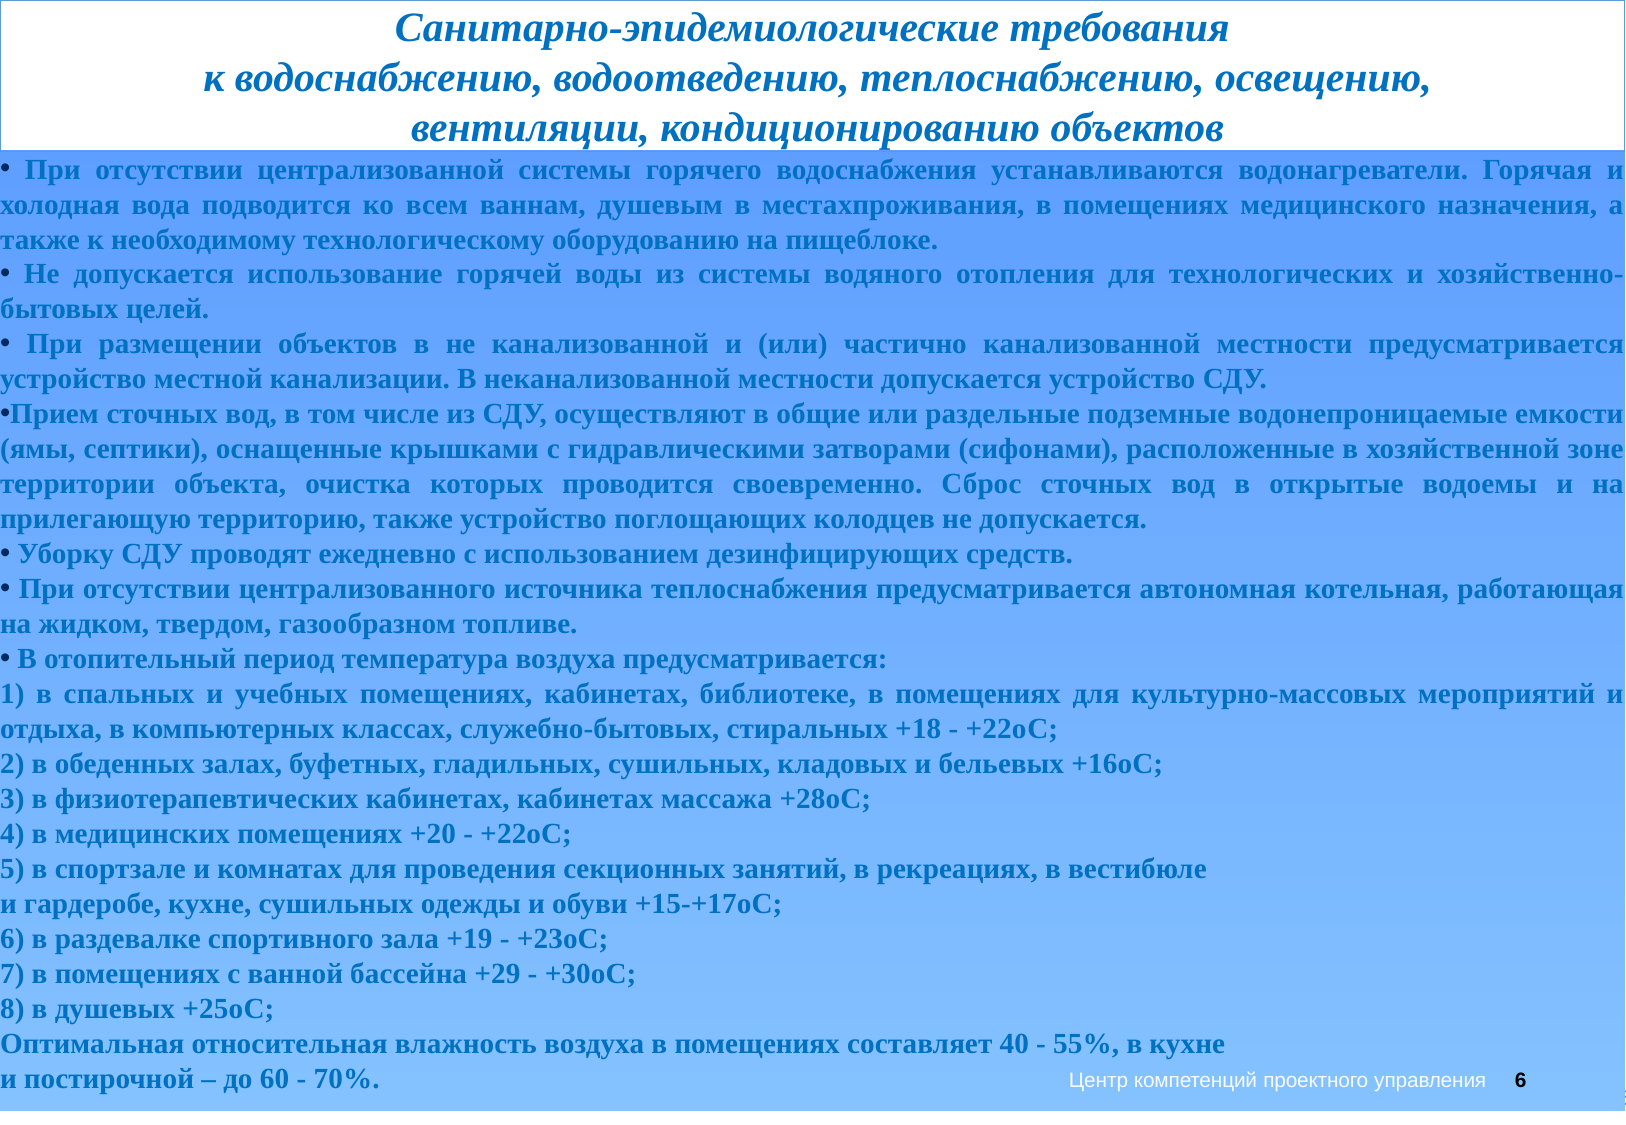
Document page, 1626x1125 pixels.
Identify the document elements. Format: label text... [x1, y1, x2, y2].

title Санитарно-эпидемиологические требования к водоснабжению, водоотведению, теплоснабжению, освещению, вентиляции, кондиционированию объектов [0, 0, 1625, 152]
list При отсутствии централизованной системы горячего водоснабжения устанавливаются водонагреватели. Горячая и холодная вода подводится ко всем ваннам, душевым в местахпроживания, в помещениях медицинского назначения, а также к необходимому технологическому оборудованию на пищеблоке. Не допускается использование горячей воды из системы водяного отопления для технологических и хозяйственно-бытовых целей. При размещении объектов в не канализованной и (или) частично канализованной местности предусматривается устройство местной канализации. В неканализованной местности допускается устройство СДУ. Прием сточных вод, в том числе из СДУ, осуществляют в общие или раздельные подземные водонепроницаемые емкости (ямы, септики), оснащенные крышками с гидравлическими затворами (сифонами), расположенные в хозяйственной зоне территории объекта, очистка которых проводится своевременно. Сброс сточных вод в открытые водоемы и на прилегающую территорию, также устройство поглощающих колодцев не допускается. Уборку СДУ проводят ежедневно с использованием дезинфицирующих средств. При отсутствии централизованного источника теплоснабжения предусматривается автономная котельная, работающая на жидком, твердом, газообразном топливе. В отопительный период температура воздуха предусматривается: 1) в спальных и учебных помещениях, кабинетах, библиотеке, в помещениях для культурно-массовых мероприятий и отдыха, в компьютерных классах, служебно-бытовых, стиральных +18 - +22оC; 2) в обеденных залах, буфетных, гладильных, сушильных, кладовых и бельевых +16оC; 3) в физиотерапевтических кабинетах, кабинетах массажа +28оC; 4) в медицинских помещениях +20 - +22оC; 5) в спортзале и комнатах для проведения секционных занятий, в рекреациях, в вестибюле и гардеробе, кухне, сушильных одежды и обуви +15-+17оC; 6) в раздевалке спортивного зала +19 - +23оC; 7) в помещениях с ванной бассейна +29 - +30оC; 8) в душевых +25оC; Оптимальная относительная влажность воздуха в помещениях составляет 40 - 55%, в кухне и постирочной – до 60 - 70%. [0, 152, 1625, 1111]
slide_number Центр компетенций проектного управления 6 [1066, 1068, 1568, 1094]
